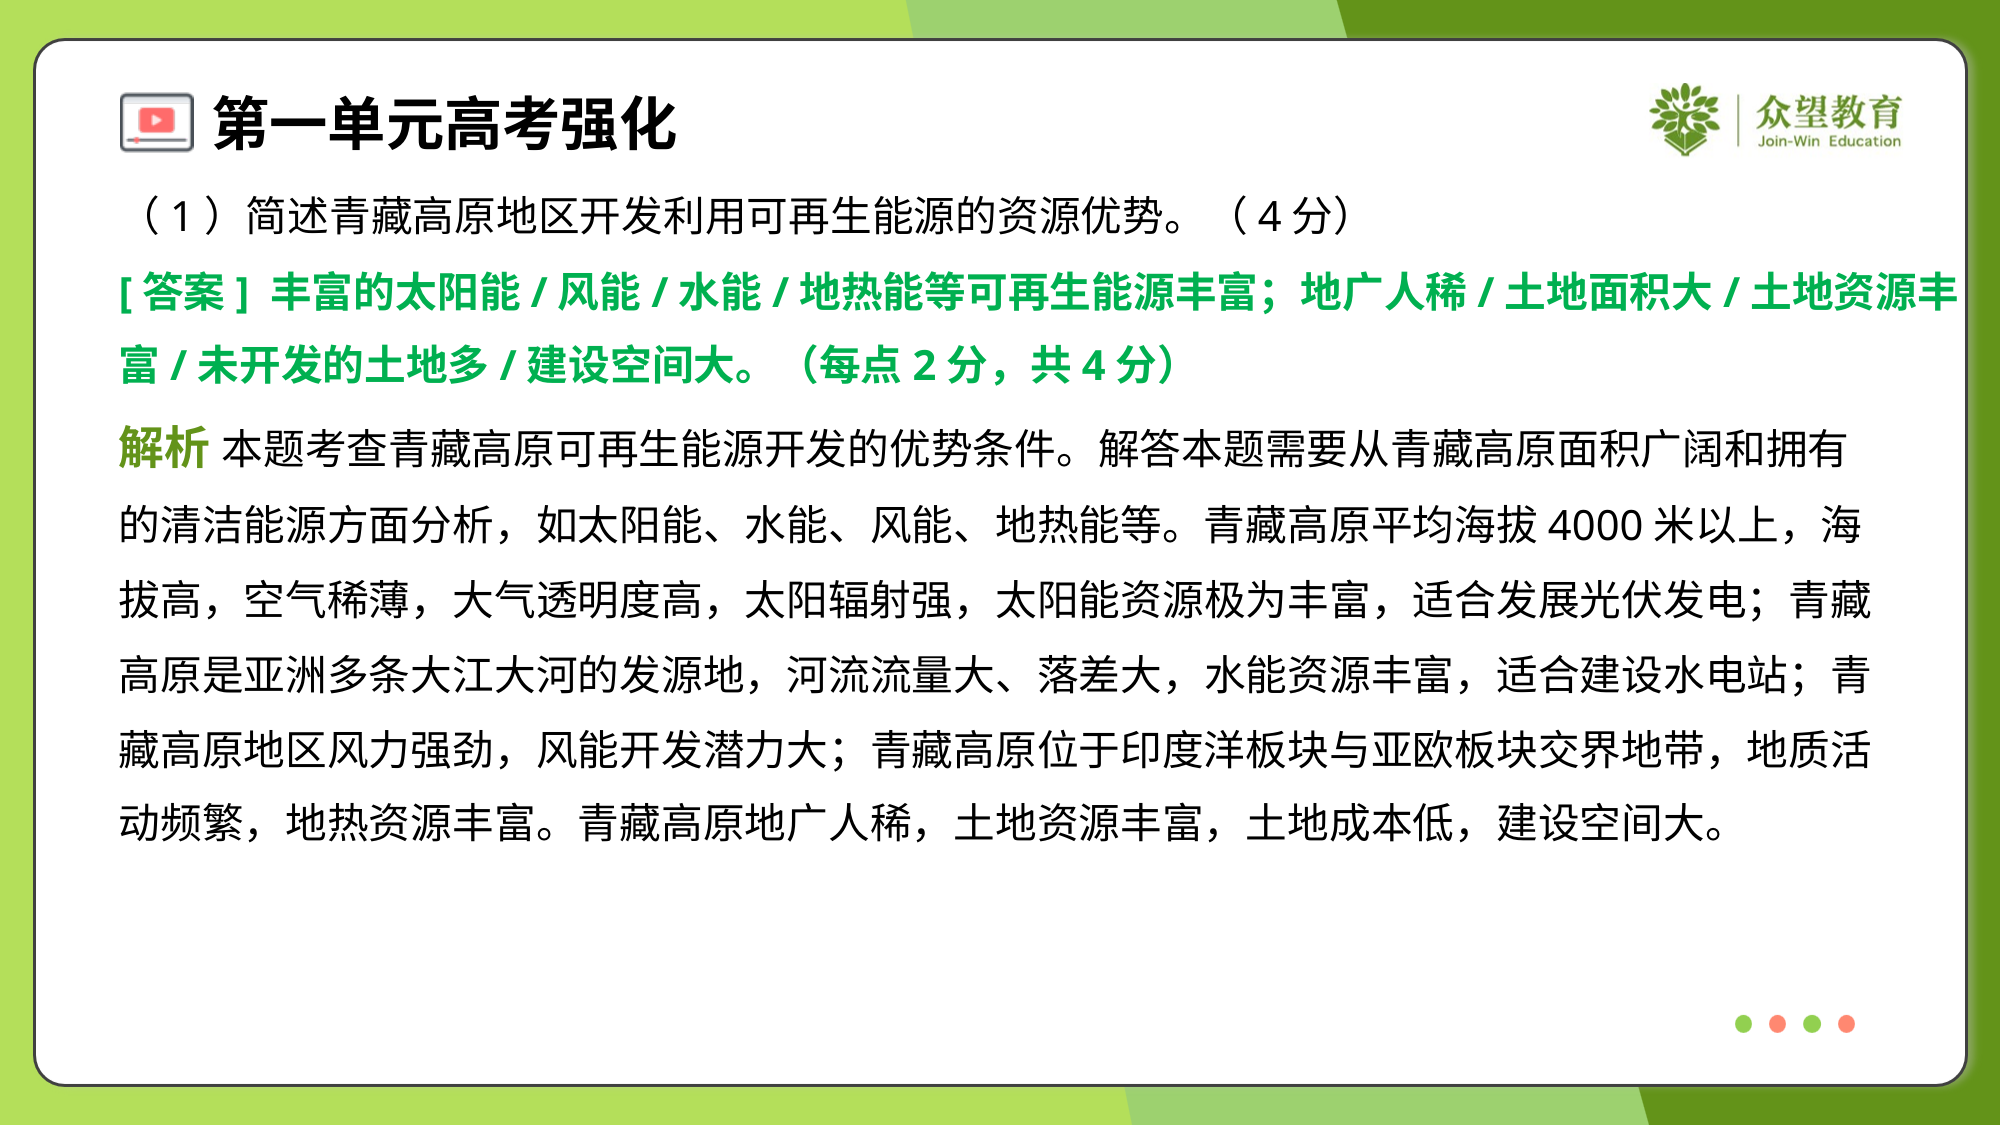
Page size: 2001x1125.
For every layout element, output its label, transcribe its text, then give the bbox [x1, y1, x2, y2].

text_box （1）简述青藏高原地区开发利用可再生能源的资源优势。（4分） [118, 164, 1883, 232]
picture [0, 0, 2000, 1125]
text_box [答案] 丰富的太阳能/风能/水能/地热能等可再生能源丰富；地广人稀/土地面积大/土地资源丰 富/未开发的土地多/建设空间大。（每点2分，共4分） [118, 240, 1883, 382]
text_box 解析 本题考查青藏高原可再生能源开发的优势条件。解答本题需要从青藏高原面积广阔和拥有 的清洁能源方面分析，如太阳能、水能、风能、地热能等。青藏高原平均海拔4000米以上，海 拔高，空气稀薄，大气透明度高，太阳辐射强，太阳能资源极为丰富，适合发展光伏发电；青藏 高原是亚洲多条大江大河的发源地，河流流量大、落差大，水能资源丰富，适合建设水电站；青 藏高原地区风力强劲，风能开发潜力大；青藏高原位于印度洋板块与亚欧板块交界地带，地质活 动频繁，地热资源丰富。青藏高原地广人稀，土地资源丰富，土地成本低，建设空间大。 [118, 396, 1883, 840]
